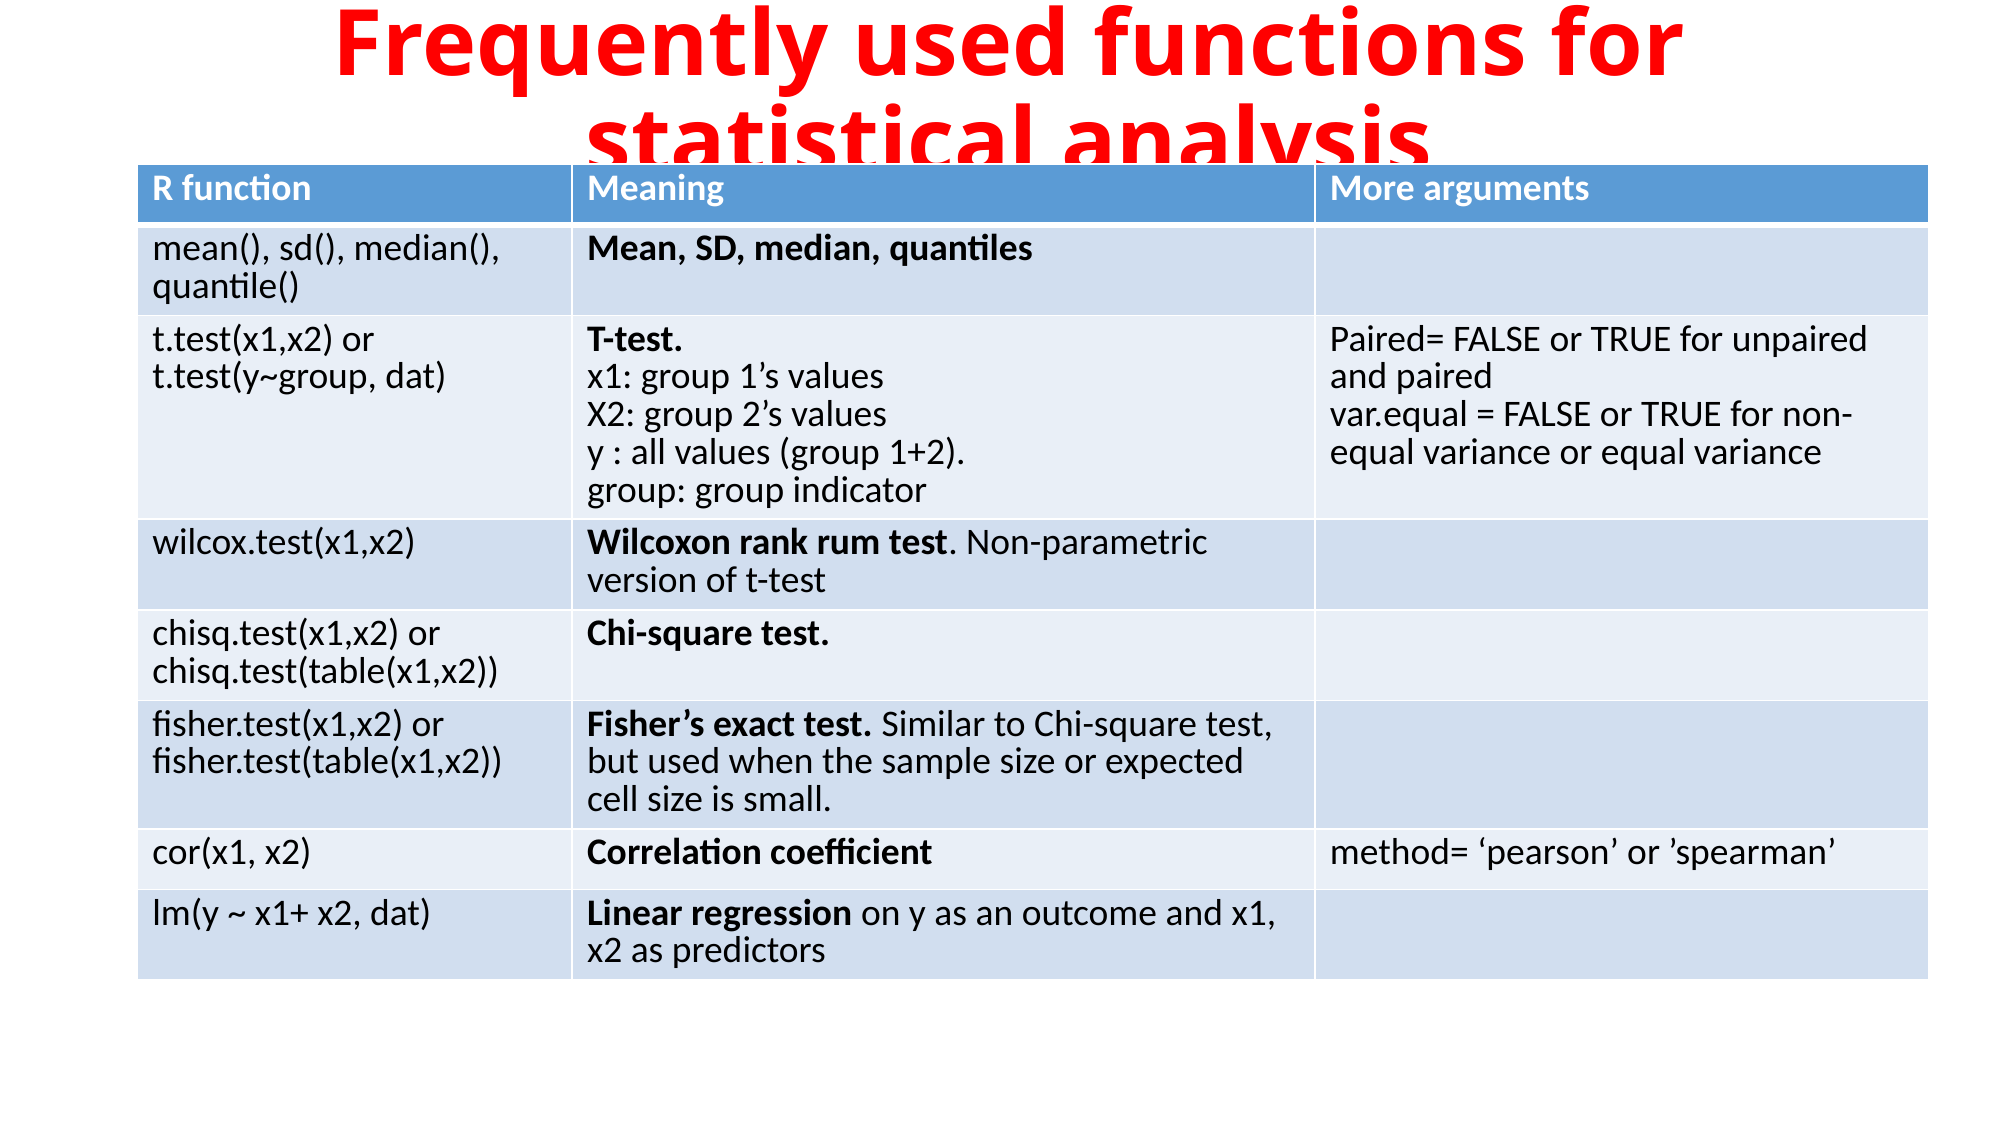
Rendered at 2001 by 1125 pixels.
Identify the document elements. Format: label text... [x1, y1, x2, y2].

table_cell Paired= FALSE or TRUE for unpaired and paired var.equal = FALSE or TRUE for non-equal variance or equal variance [1316, 316, 1928, 518]
table_header Meaning [573, 165, 1314, 222]
table_header More arguments [1316, 165, 1928, 222]
title Frequently used functions for statistical analysis [88, 0, 1930, 204]
table_cell mean(), sd(), median(), quantile() [138, 228, 571, 315]
table_cell T-test. x1: group 1’s values X2: group 2’s values y : all values (group 1+2). group: group indicator [573, 316, 1314, 518]
table_cell Wilcoxon rank rum test. Non-parametric version of t-test [573, 520, 1314, 609]
table_cell Linear regression on y as an outcome and x1, x2 as predictors [573, 890, 1314, 979]
table_cell Correlation coefficient [573, 830, 1314, 889]
table_cell [1316, 701, 1928, 828]
table_cell [1316, 520, 1928, 609]
table_cell Fisher’s exact test. Similar to Chi-square test, but used when the sample size or expected cell size is small. [573, 701, 1314, 828]
table_cell fisher.test(x1,x2) or fisher.test(table(x1,x2)) [138, 701, 571, 828]
table_cell chisq.test(x1,x2) or chisq.test(table(x1,x2)) [138, 611, 571, 700]
table_cell t.test(x1,x2) or t.test(y~group, dat) [138, 316, 571, 518]
table_cell Chi-square test. [573, 611, 1314, 700]
table_cell wilcox.test(x1,x2) [138, 520, 571, 609]
table_cell [1316, 228, 1928, 315]
table_cell lm(y ~ x1+ x2, dat) [138, 890, 571, 979]
table_cell method= ‘pearson’ or ’spearman’ [1316, 830, 1928, 889]
table_cell cor(x1, x2) [138, 830, 571, 889]
table_cell [1316, 890, 1928, 979]
table_cell Mean, SD, median, quantiles [573, 228, 1314, 315]
table_header R function [138, 165, 571, 222]
table_cell [1316, 611, 1928, 700]
